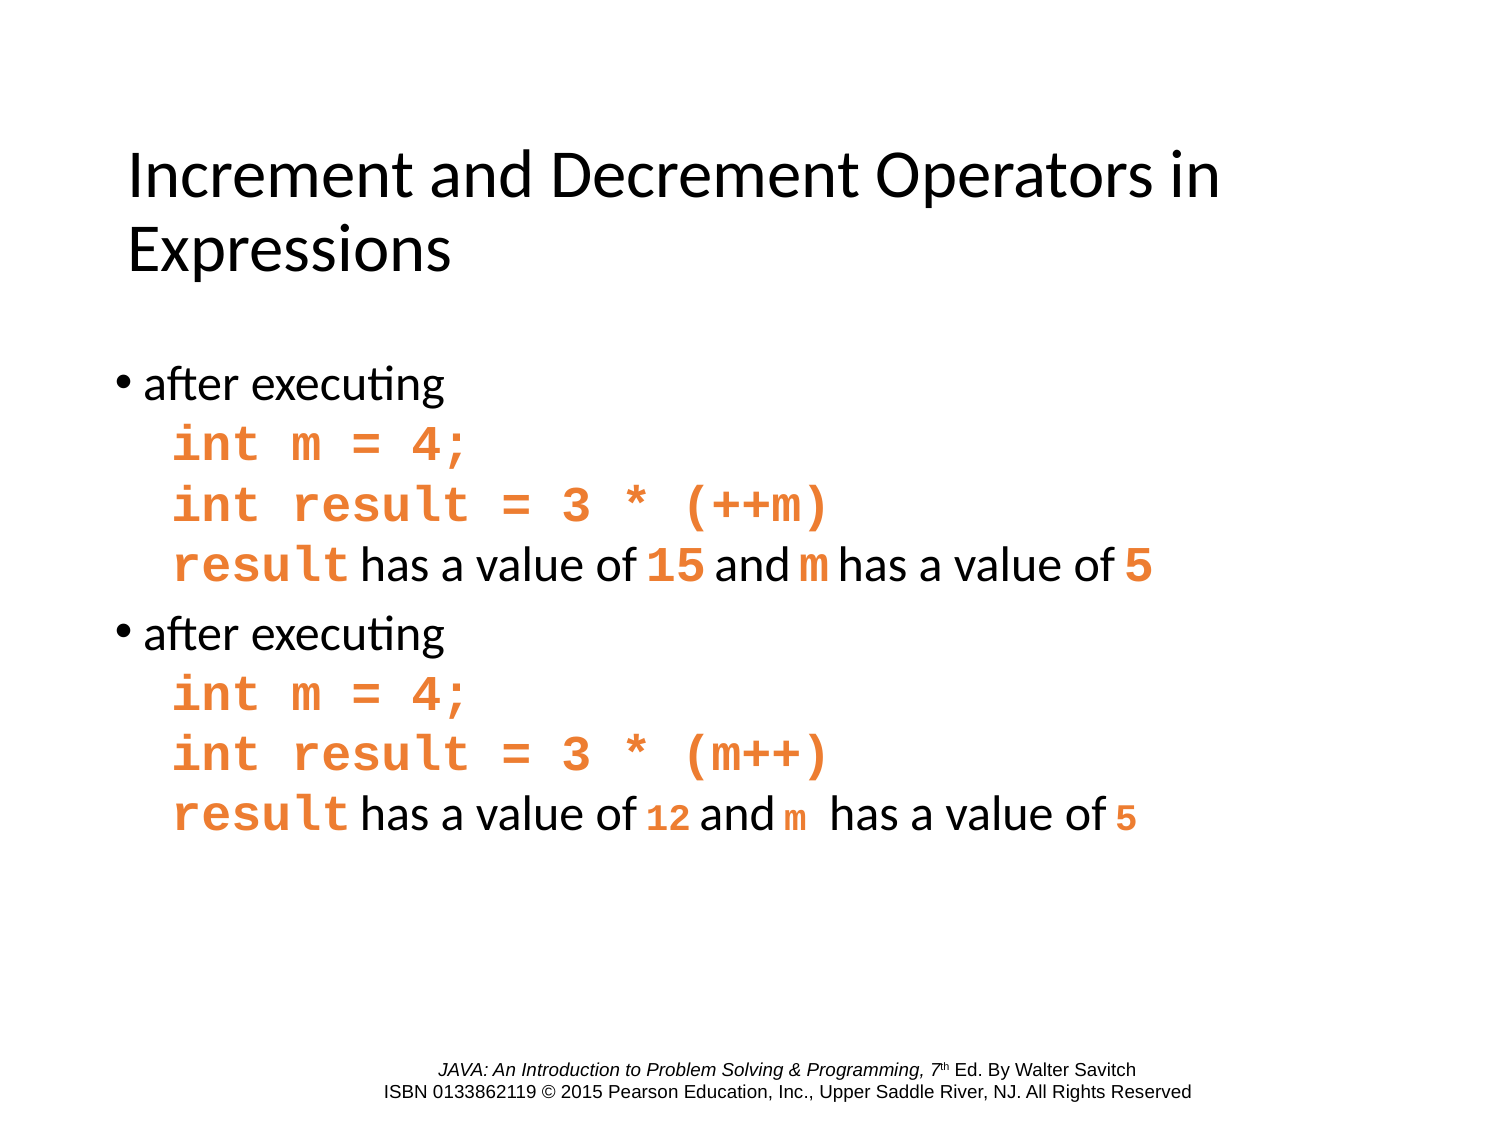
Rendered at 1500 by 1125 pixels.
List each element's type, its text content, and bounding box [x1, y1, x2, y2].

title Increment and Decrement Operators in Expressions [112, 99, 1388, 325]
list after executing int m = 4; int result = 3 * (++m) result has a value of 15 and m has a value of 5 after executing int m = 4; int result = 3 * (m++) result has a value of 12 and m has a value of 5 [99, 350, 1388, 1000]
